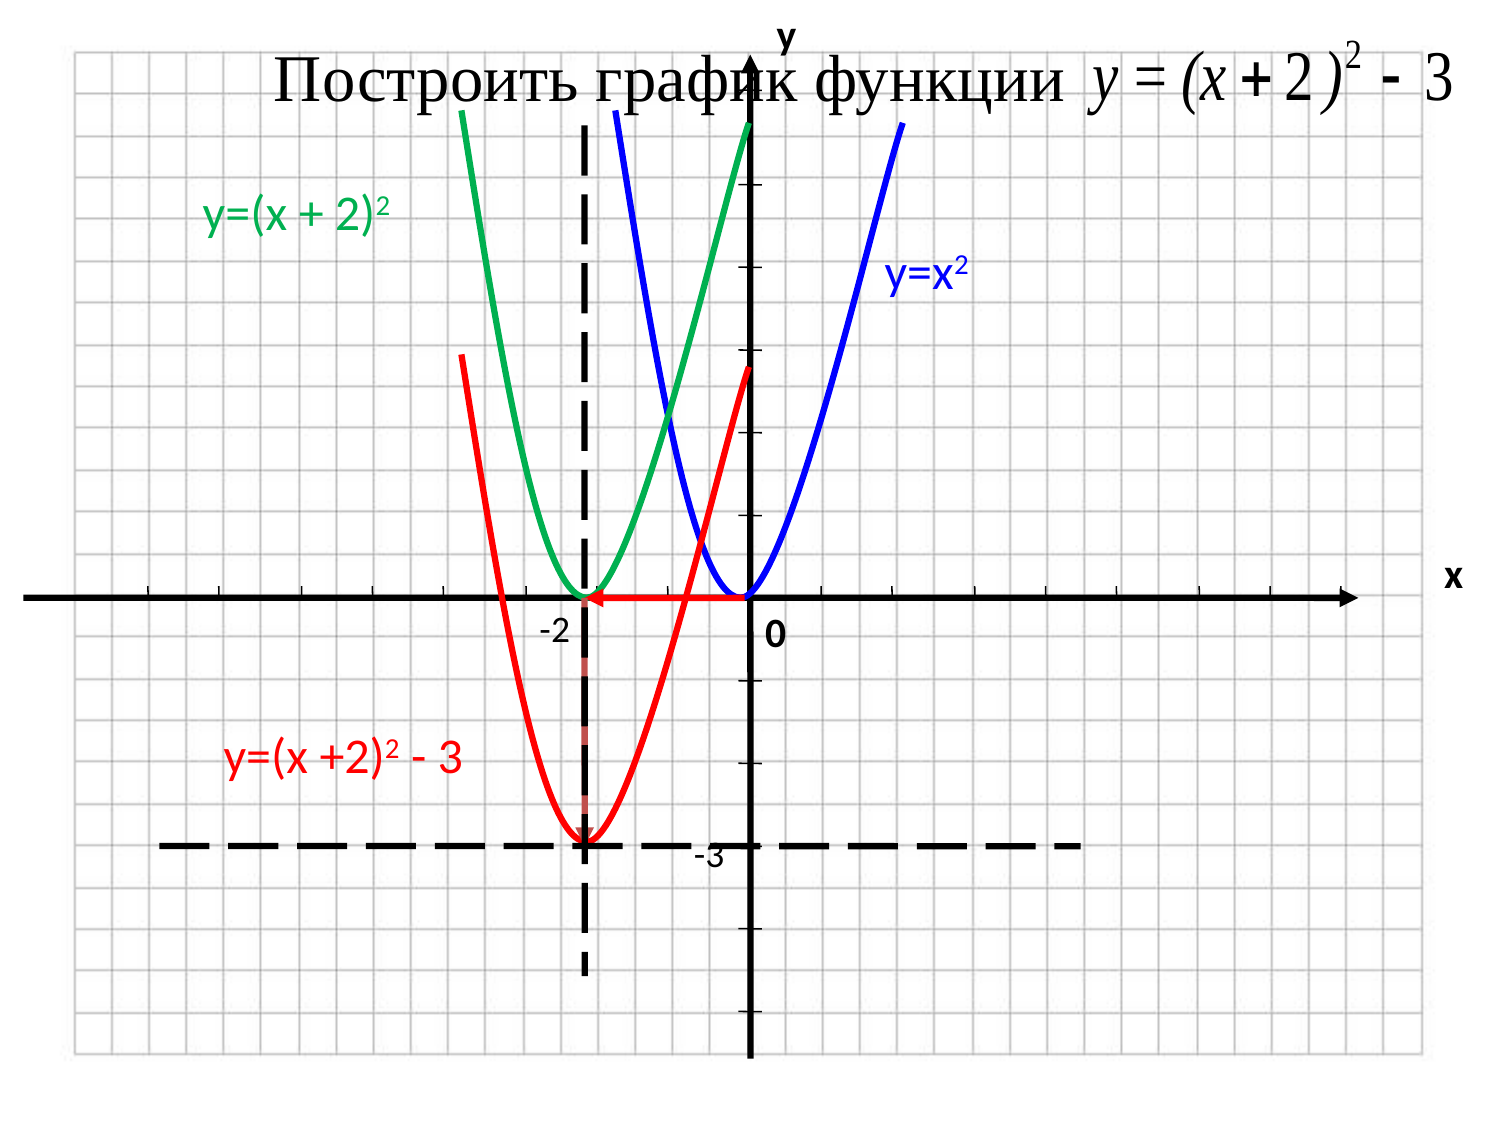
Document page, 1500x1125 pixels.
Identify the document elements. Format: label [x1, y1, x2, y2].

text_box [1077, 23, 1463, 131]
text_box [23, 0, 1500, 1077]
